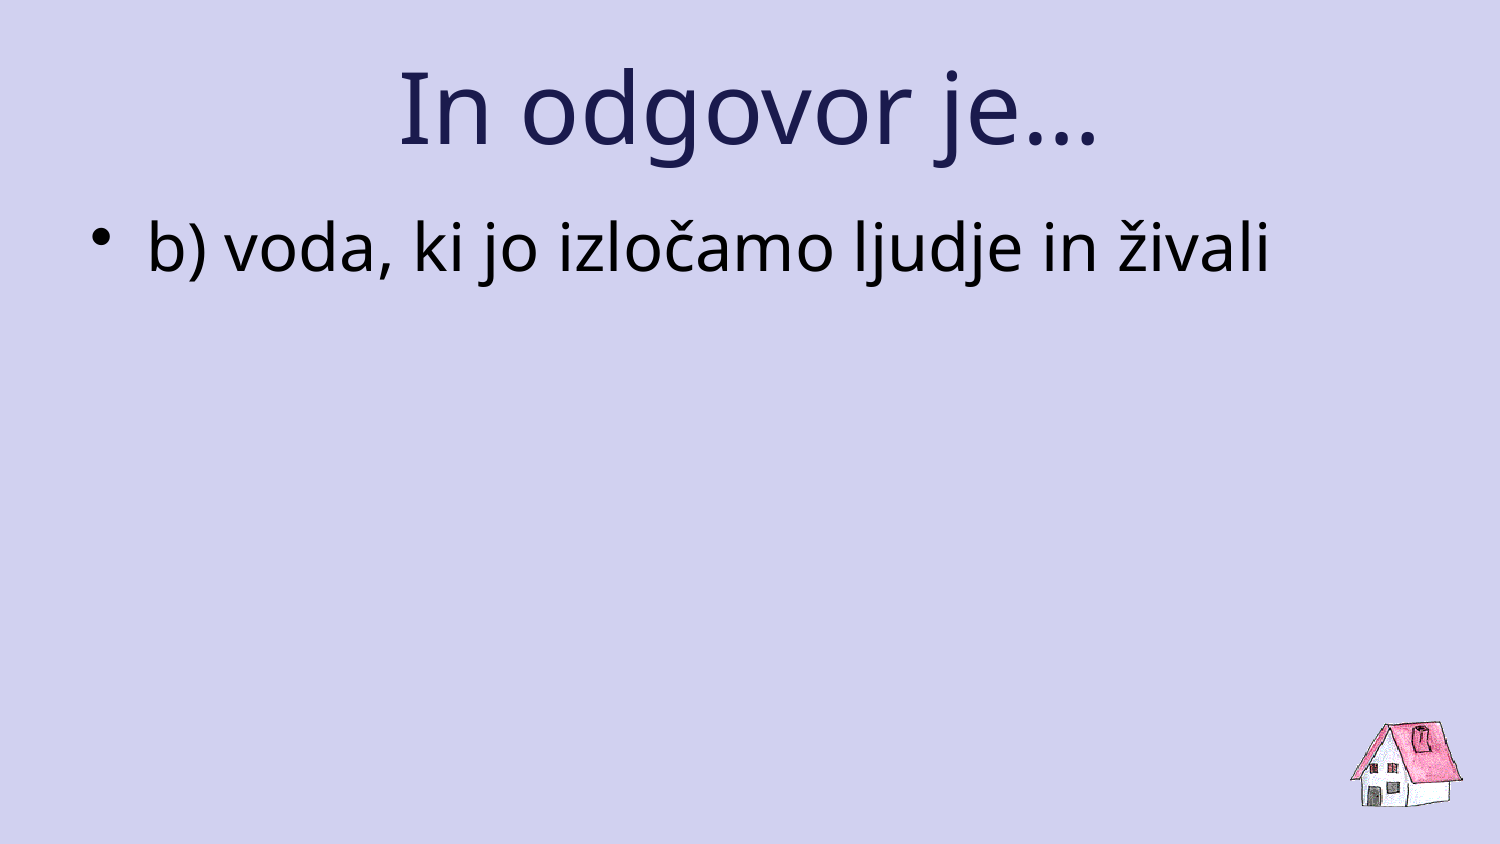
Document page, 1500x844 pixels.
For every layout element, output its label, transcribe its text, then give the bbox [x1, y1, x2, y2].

list b) voda, ki jo izločamo ljudje in živali [74, 196, 1426, 754]
picture [1349, 721, 1463, 808]
title In odgovor je… [74, 33, 1426, 175]
